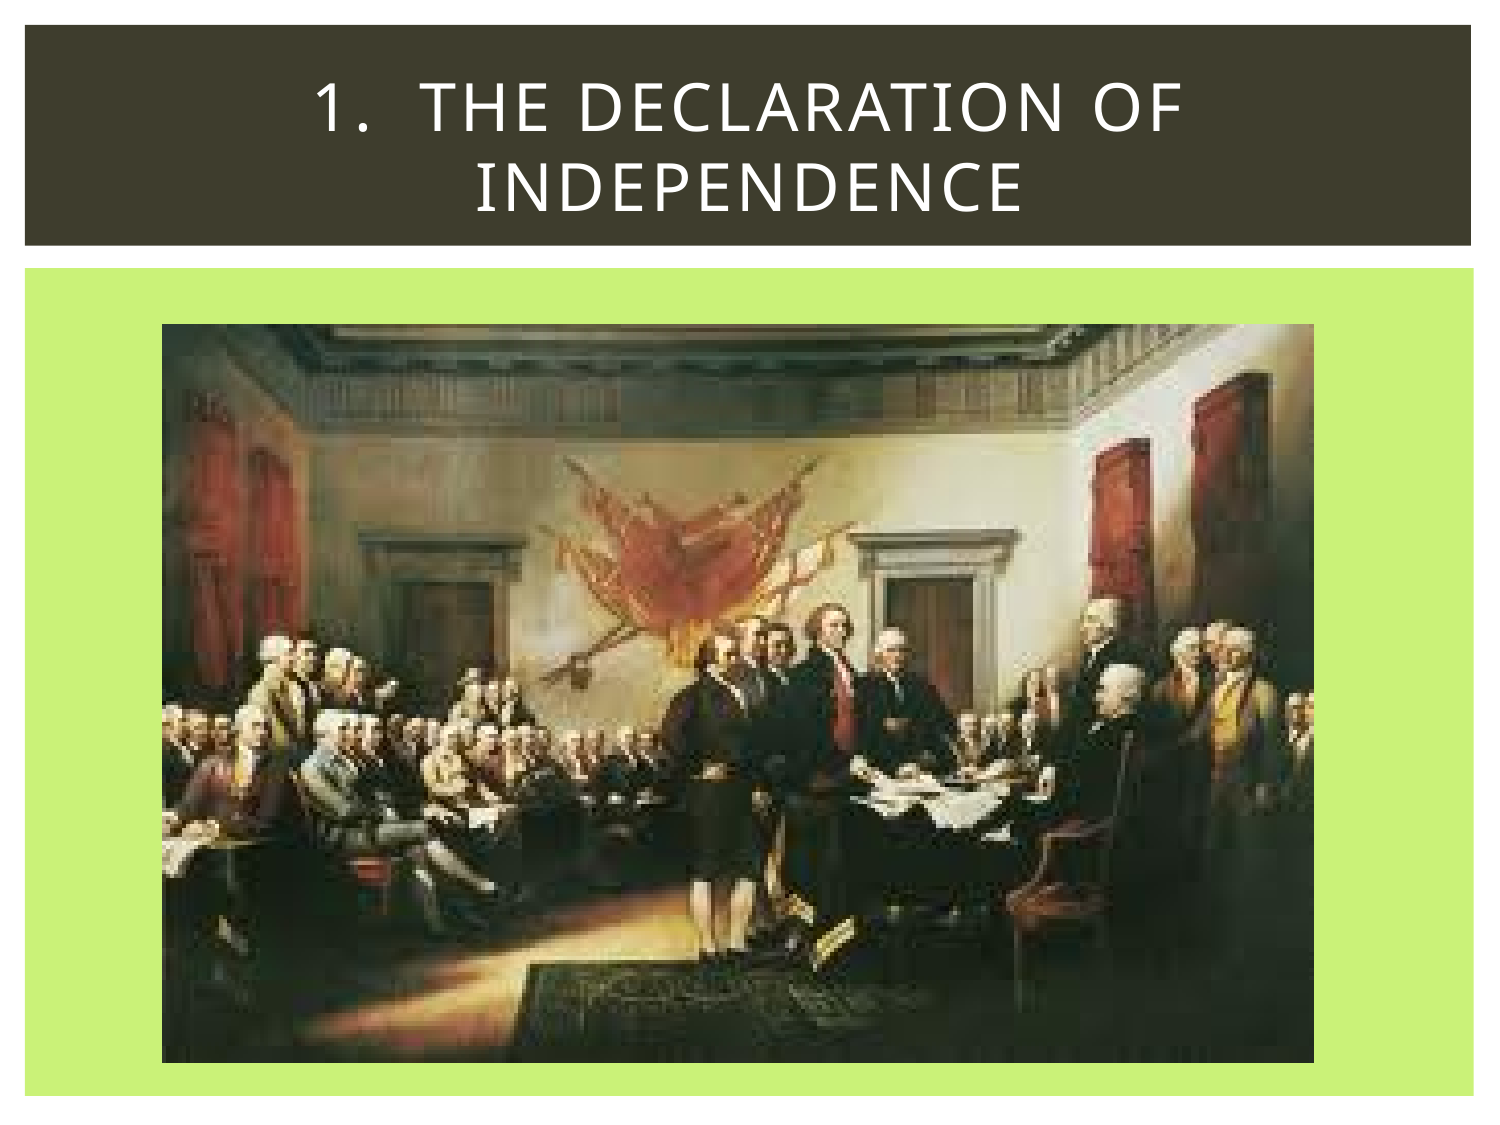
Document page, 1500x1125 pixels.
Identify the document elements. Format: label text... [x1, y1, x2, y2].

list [162, 324, 1315, 1063]
title 1. The Declaration of Independence [62, 58, 1438, 232]
